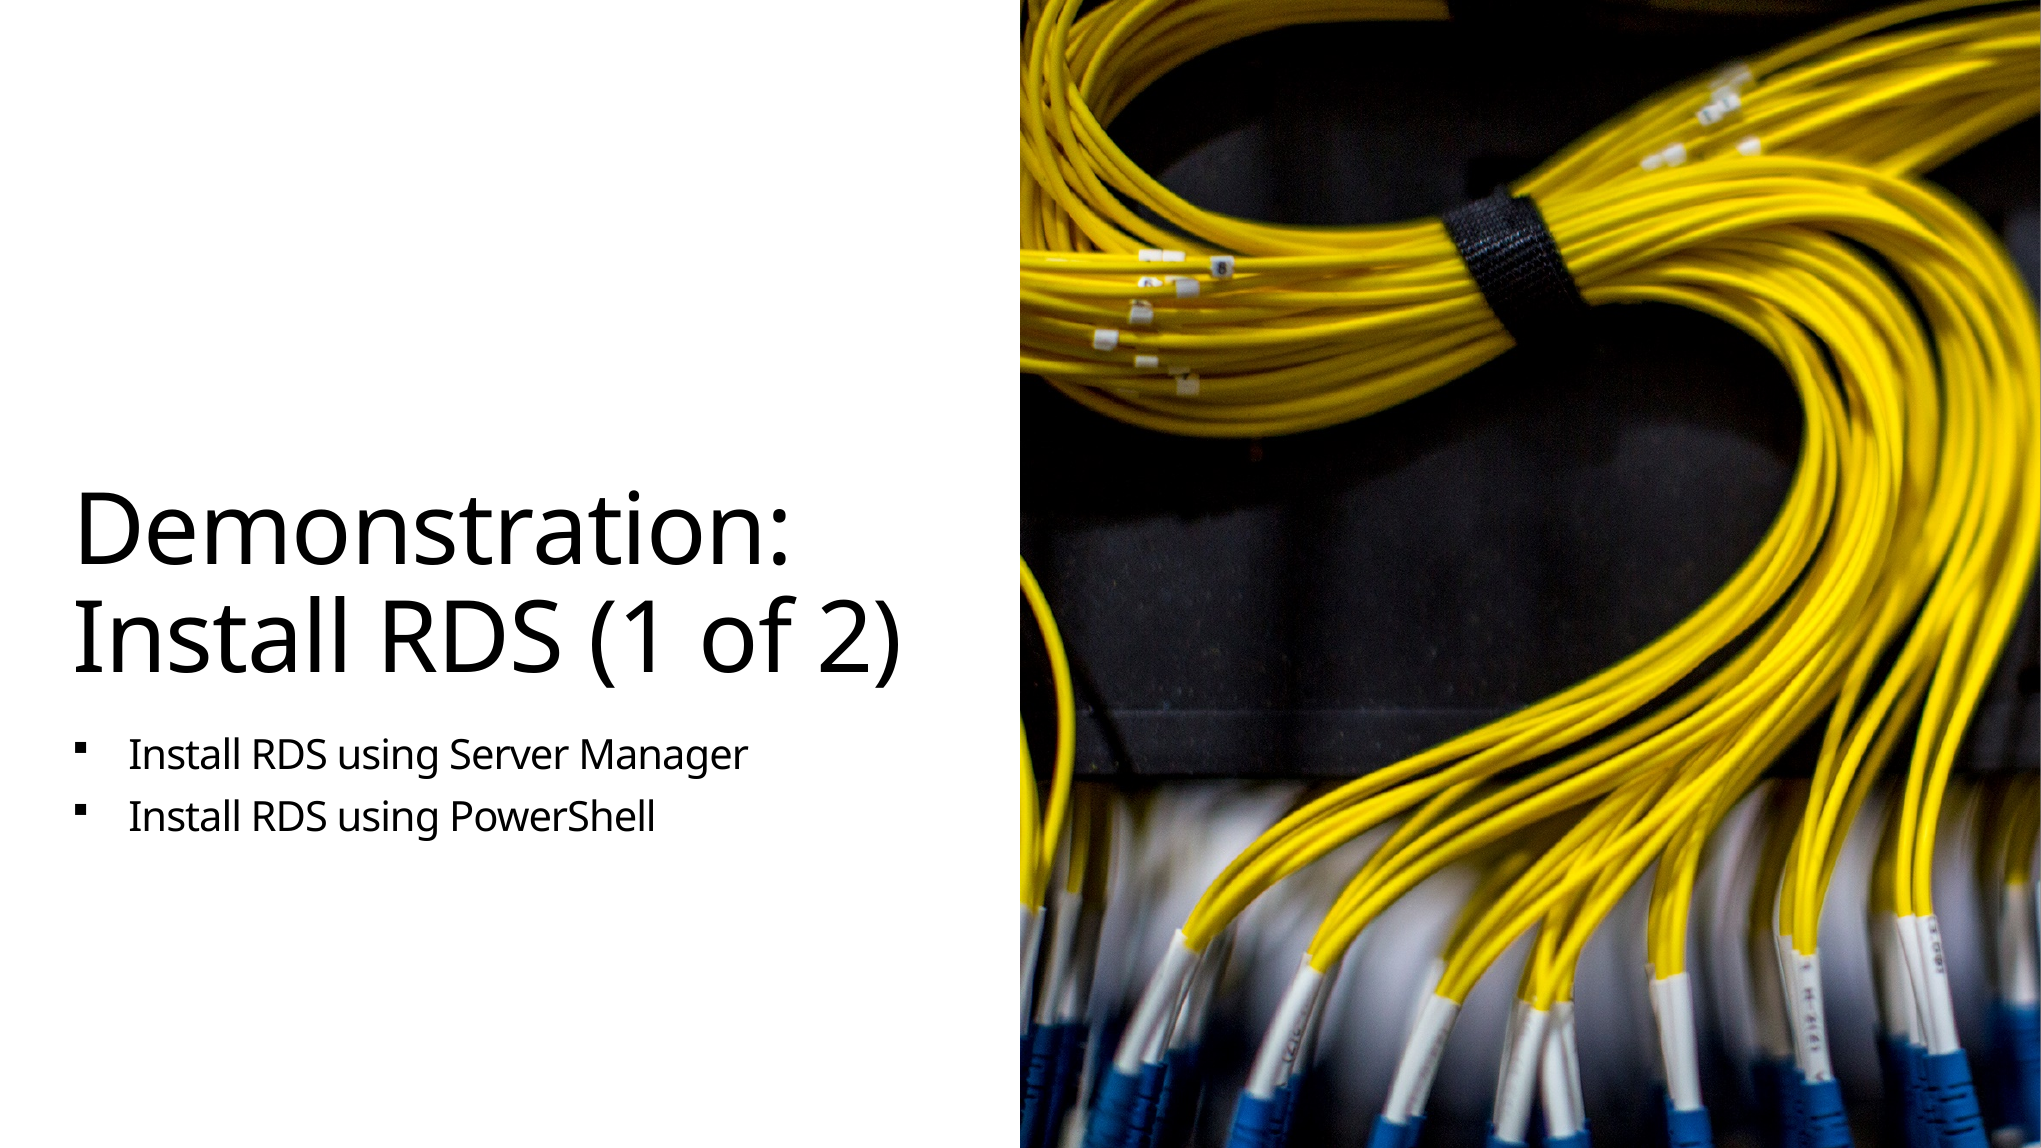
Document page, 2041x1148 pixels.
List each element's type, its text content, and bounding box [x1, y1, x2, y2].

title Demonstration: Install RDS (1 of 2) [71, 424, 981, 725]
picture [1020, 0, 2041, 1148]
subtitle Install RDS using Server Manager Install RDS using PowerShell [71, 727, 981, 1005]
